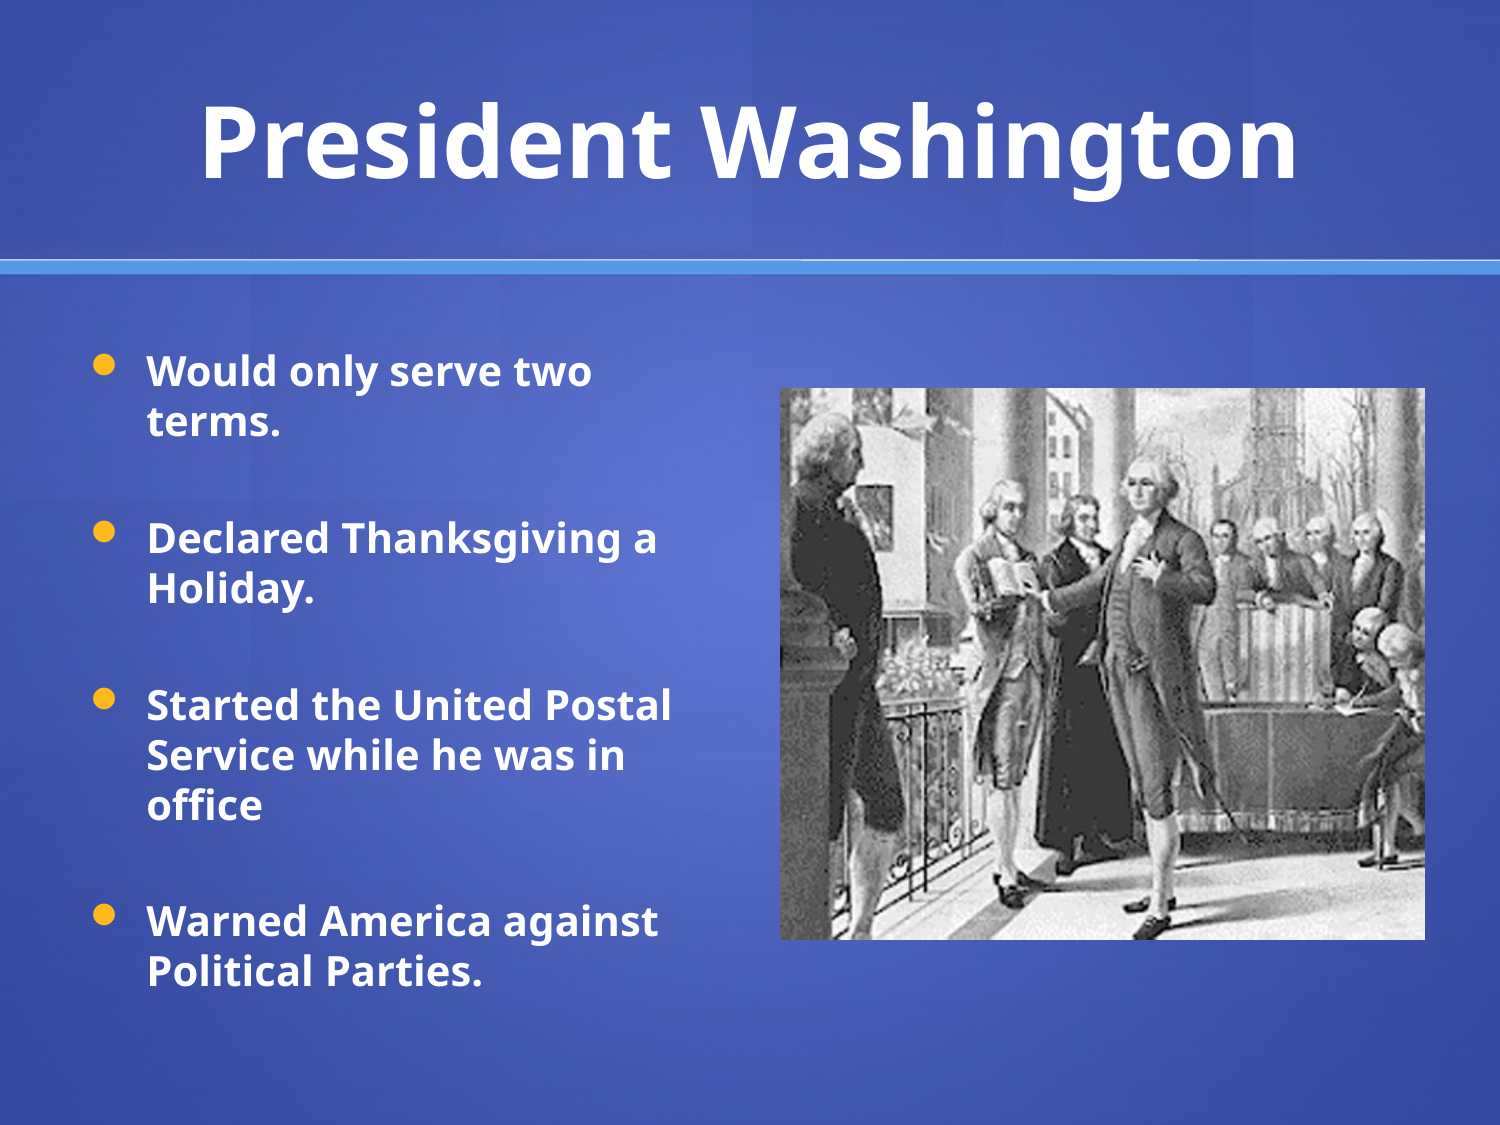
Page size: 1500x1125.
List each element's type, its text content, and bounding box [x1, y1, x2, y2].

list Would only serve two terms. Declared Thanksgiving a Holiday. Started the United Postal Service while he was in office Warned America against Political Parties. [75, 337, 720, 991]
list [778, 336, 1426, 992]
title President Washington [75, 45, 1425, 233]
